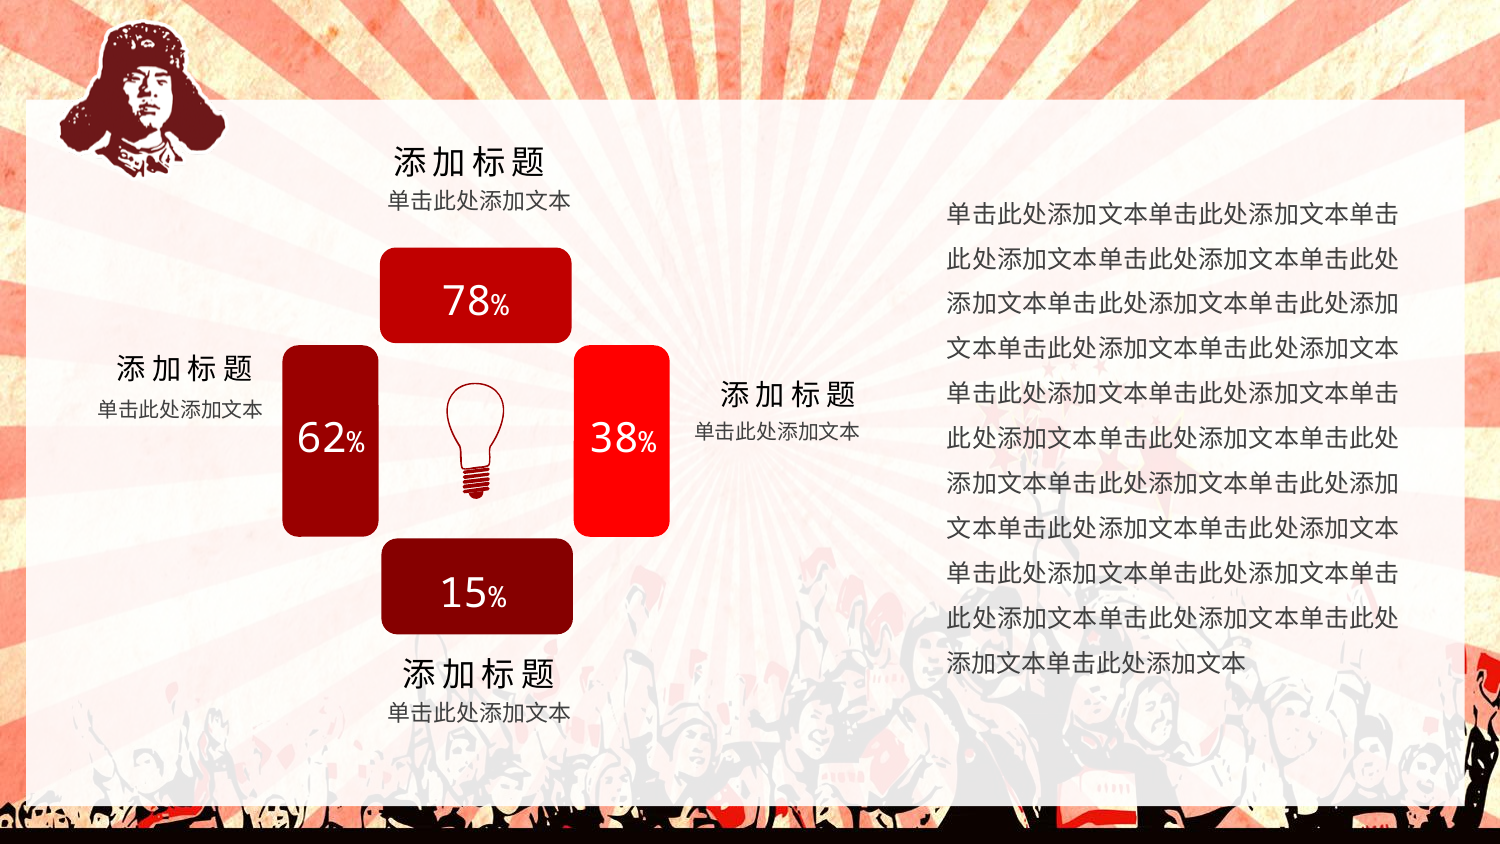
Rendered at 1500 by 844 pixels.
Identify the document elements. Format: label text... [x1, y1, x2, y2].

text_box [276, 345, 385, 537]
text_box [379, 247, 572, 344]
text_box 单击此处添加文本单击此处添加文本单击此处添加文本单击此处添加文本单击此处添加文本单击此处添加文本单击此处添加文本单击此处添加文本单击此处添加文本单击此处添加文本单击此处添加文本单击此处添加文本单击此处添加文本单击此处添加文本单击此处添加文本单击此处添加文本单击此处添加文本单击此处添加文本单击此处添加文本单击此处添加文本单击此处添加文本单击此处添加文本单击此处添加文本单击此处添加文本 [932, 175, 1416, 685]
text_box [372, 645, 595, 734]
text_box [679, 368, 898, 452]
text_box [372, 133, 595, 223]
picture [0, 0, 1500, 844]
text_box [568, 345, 676, 537]
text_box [82, 343, 286, 430]
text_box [434, 382, 516, 500]
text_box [381, 538, 573, 635]
